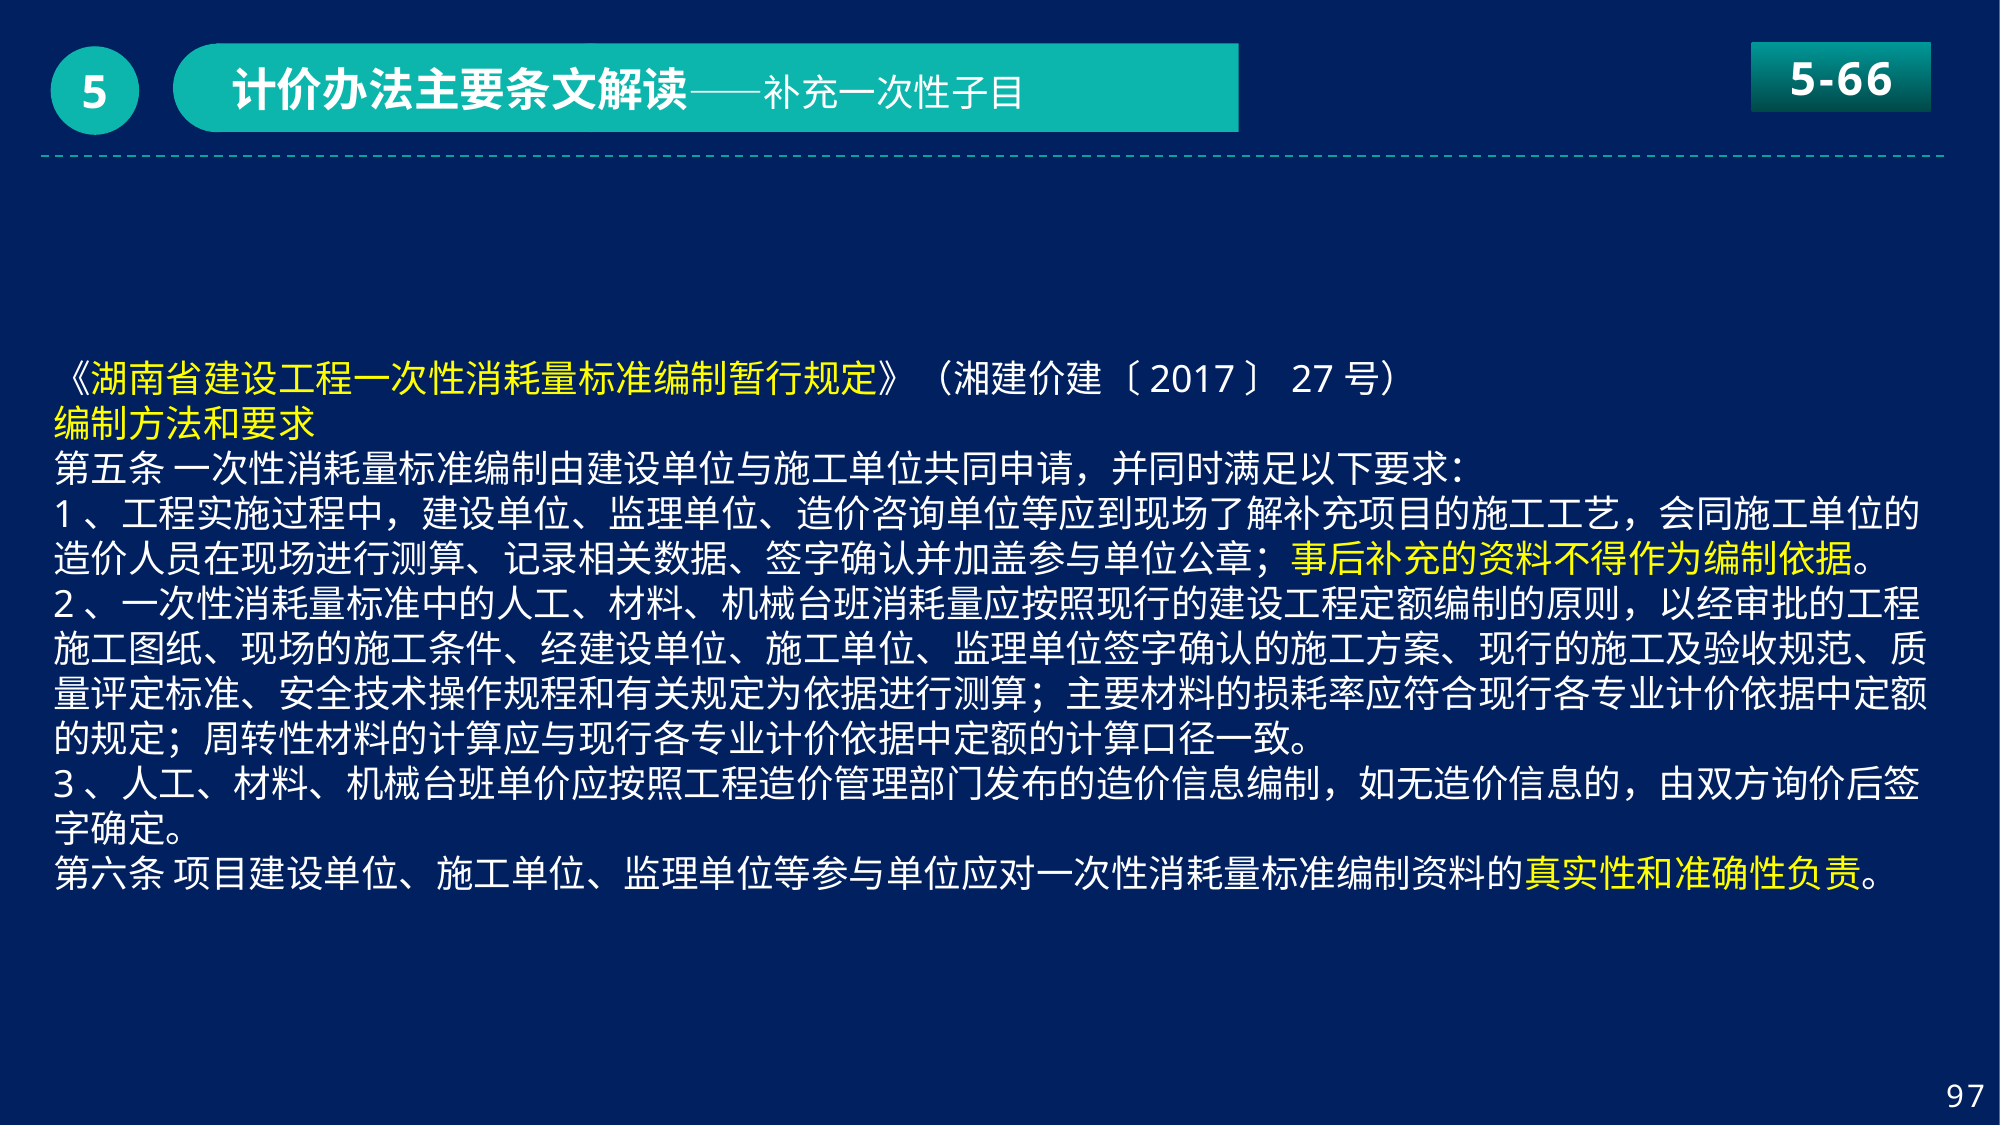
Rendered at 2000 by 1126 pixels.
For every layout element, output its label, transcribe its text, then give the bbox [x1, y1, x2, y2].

text_box 97 [1905, 1065, 2000, 1126]
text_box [40, 43, 1950, 157]
text_box 《湖南省建设工程一次性消耗量标准编制暂行规定》（湘建价建〔2017〕27号） 编制方法和要求 第五条 一次性消耗量标准编制由建设单位与施工单位共同申请，并同时满足以下要求： 1、工程实施过程中，建设单位、监理单位、造价咨询单位等应到现场了解补充项目的施工工艺，会同施工单位的造价人员在现场进行测算、记录相关数据、签字确认并加盖参与单位公章；事后补充的资料不得作为编制依据。 2、一次性消耗量标准中的人工、材料、机械台班消耗量应按照现行的建设工程定额编制的原则，以经审批的工程施工图纸、现场的施工条件、经建设单位、施工单位、监理单位签字确认的施工方案、现行的施工及验收规范、质量评定标准、安全技术操作规程和有关规定为依据进行测算；主要材料的损耗率应符合现行各专业计价依据中定额的规定；周转性材料的计算应与现行各专业计价依据中定额的计算口径一致。 3、人工、材料、机械台班单价应按照工程造价管理部门发布的造价信息编制，如无造价信息的，由双方询价后签字确定。 第六条 项目建设单位、施工单位、监理单位等参与单位应对一次性消耗量标准编制资料的真实性和准确性负责。 [38, 347, 1964, 902]
